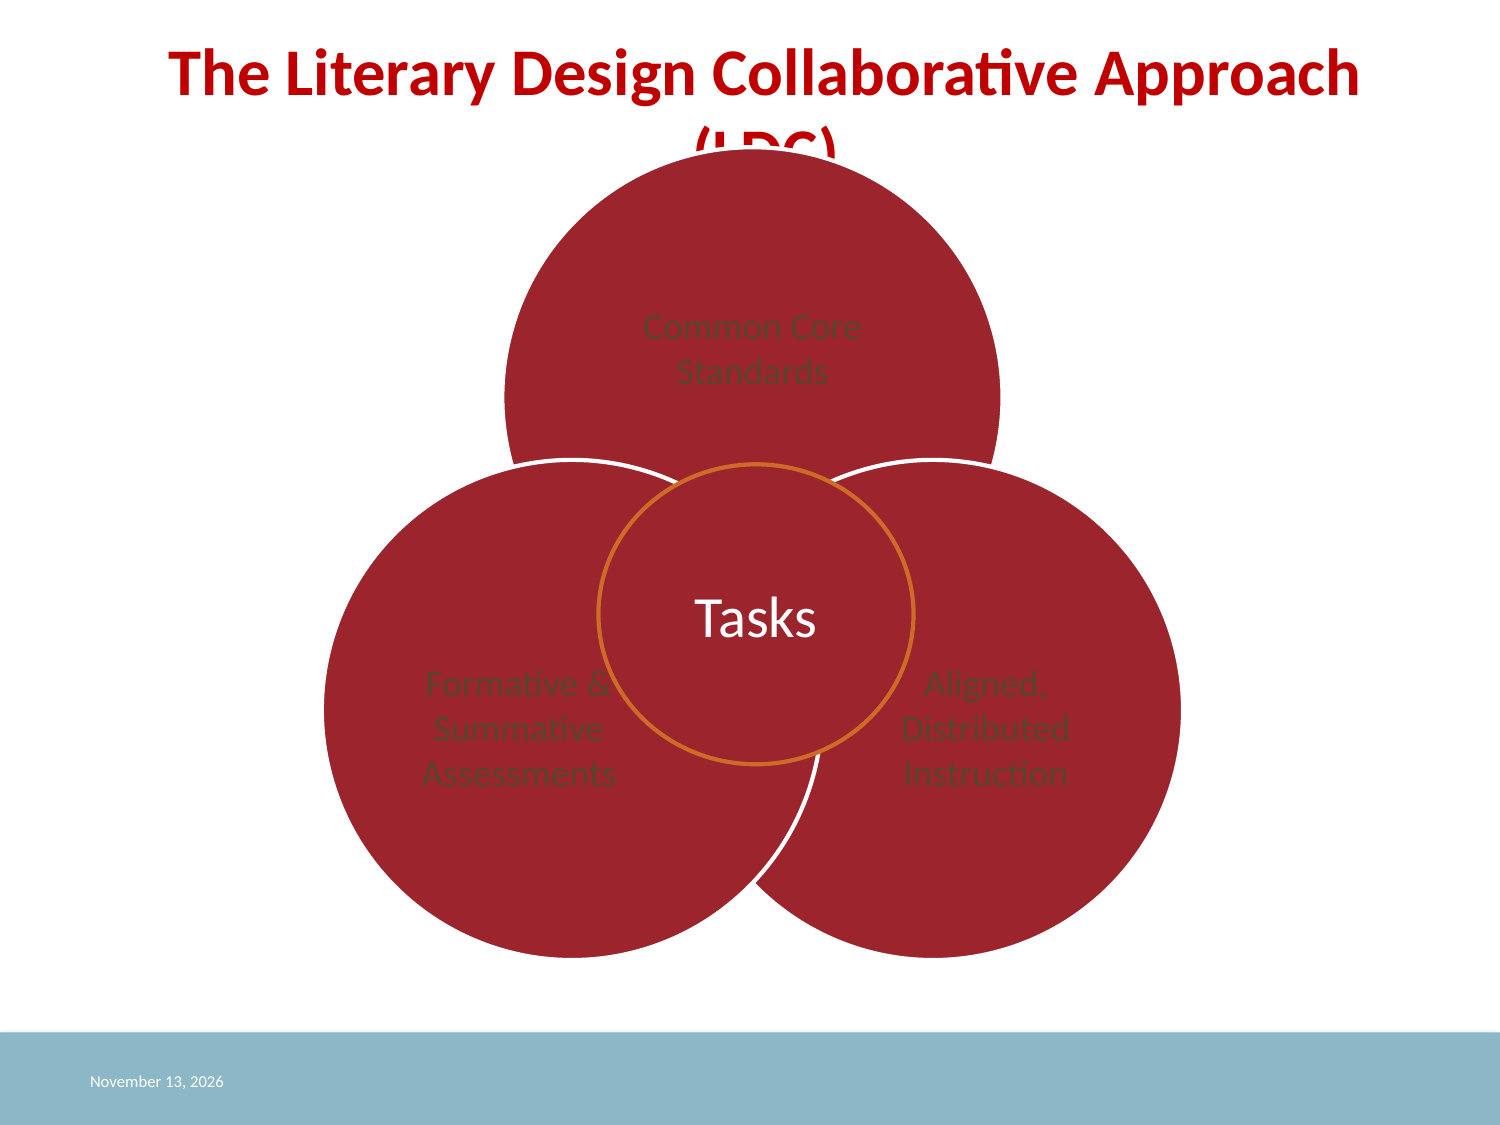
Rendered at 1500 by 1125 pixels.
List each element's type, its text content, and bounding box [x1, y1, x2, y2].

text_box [143, 188, 1362, 1023]
title The Literary Design Collaborative Approach (LDC) [90, 28, 1441, 191]
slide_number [75, 1051, 425, 1112]
